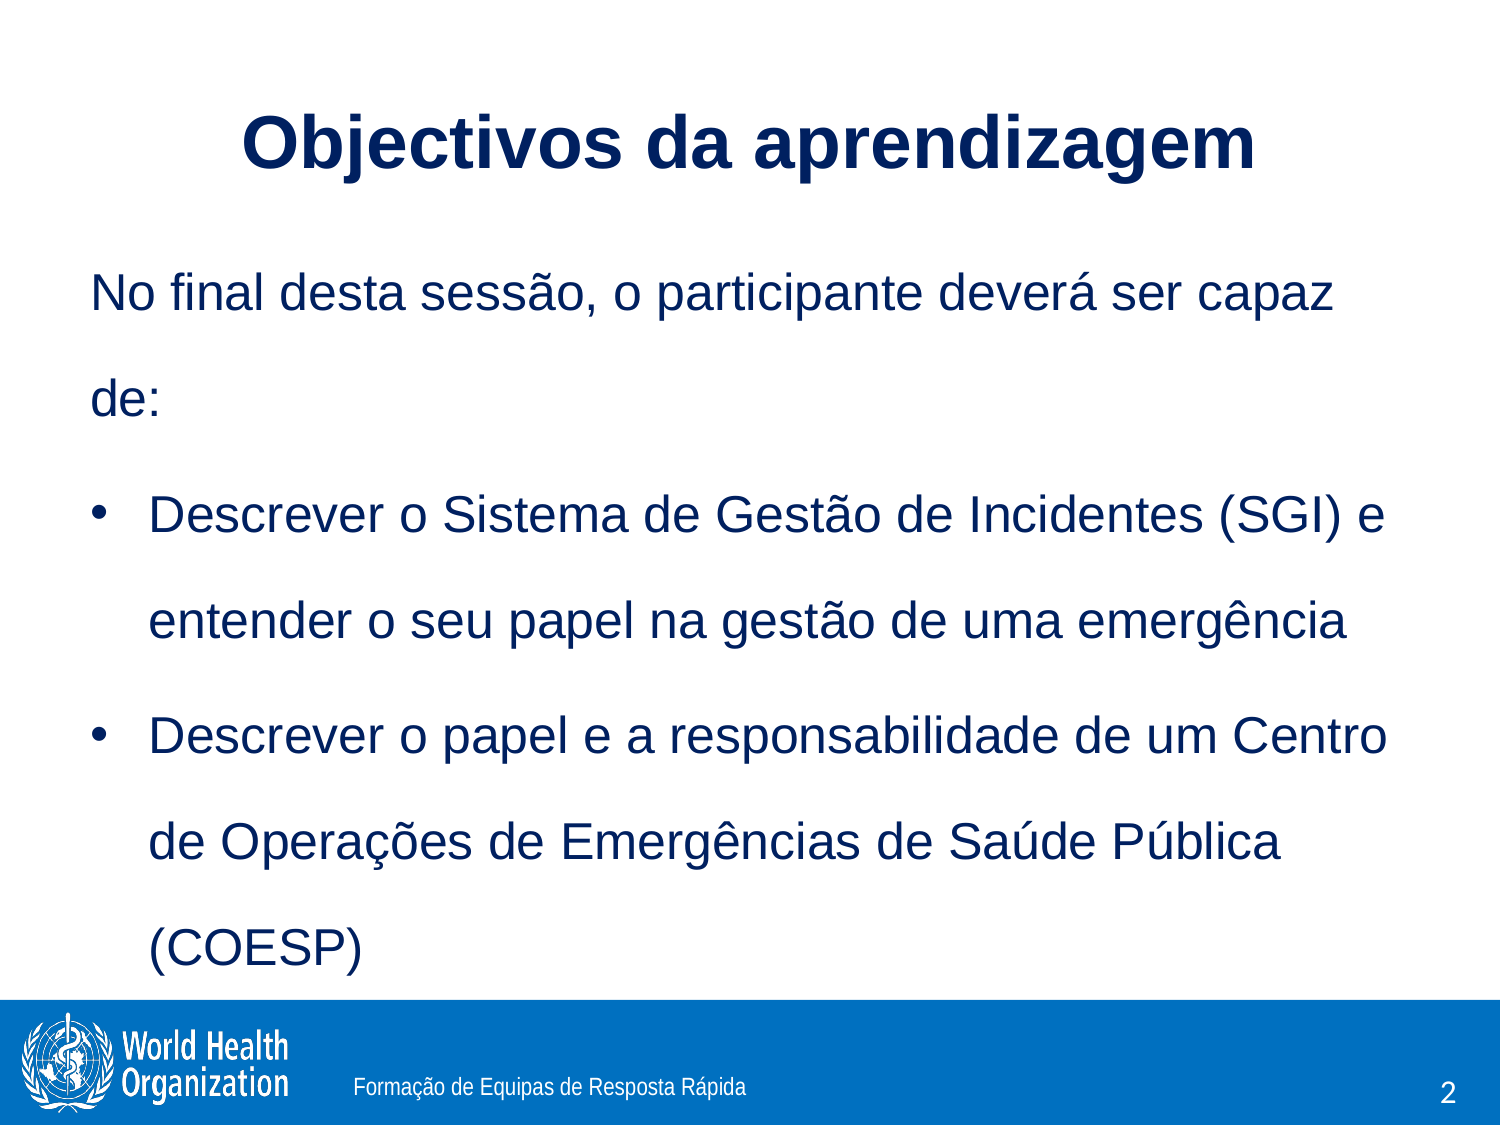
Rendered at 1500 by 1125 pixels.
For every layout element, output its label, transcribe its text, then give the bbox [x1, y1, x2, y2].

list No final desta sessão, o participante deverá ser capaz de: Descrever o Sistema de Gestão de Incidentes (SGI) e entender o seu papel na gestão de uma emergência Descrever o papel e a responsabilidade de um Centro de Operações de Emergências de Saúde Pública (COESP) [75, 208, 1425, 993]
title Objectivos da aprendizagem [75, 45, 1425, 208]
picture [21, 1012, 288, 1113]
